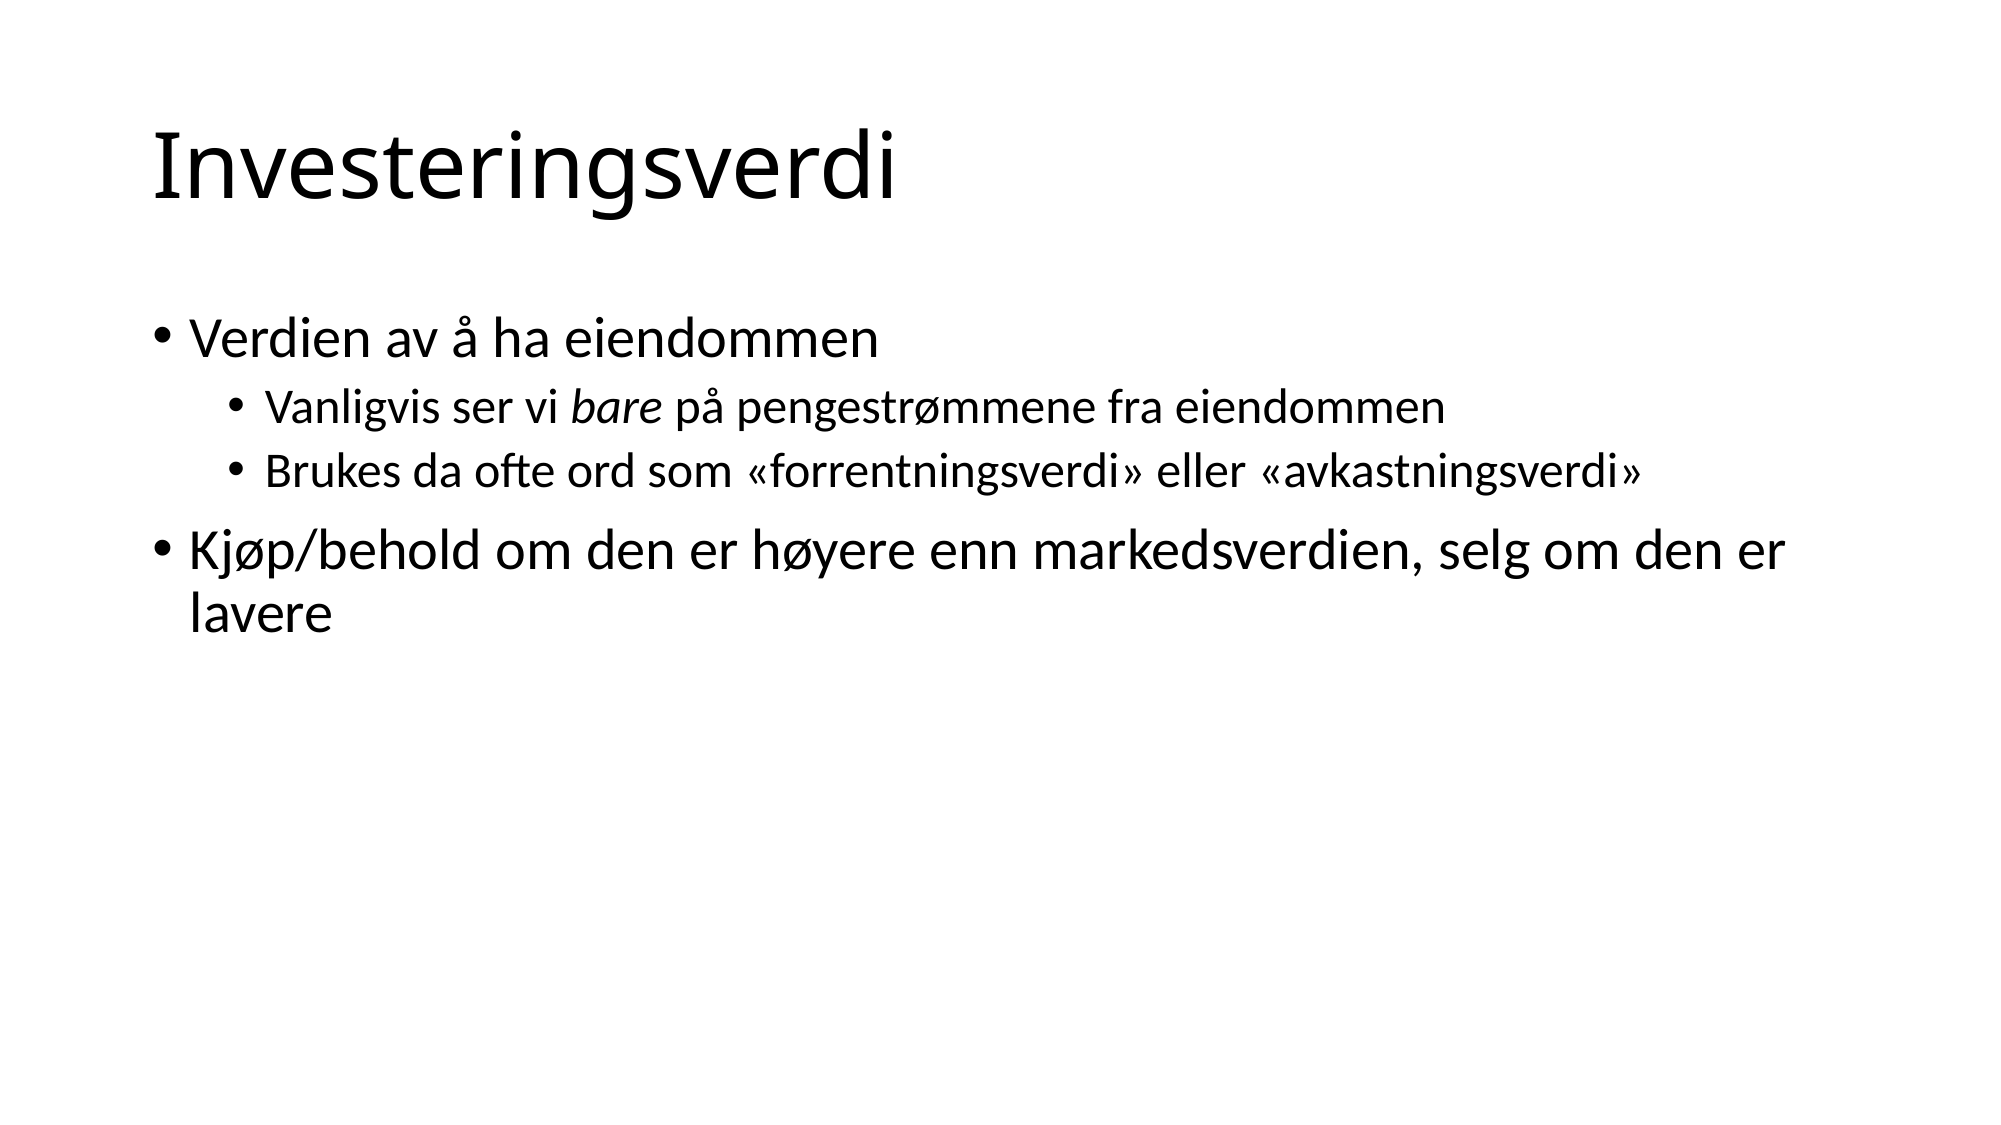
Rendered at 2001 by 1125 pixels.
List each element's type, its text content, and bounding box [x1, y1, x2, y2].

list Verdien av å ha eiendommen Vanligvis ser vi bare på pengestrømmene fra eiendommen Brukes da ofte ord som «forrentningsverdi» eller «avkastningsverdi» Kjøp/behold om den er høyere enn markedsverdien, selg om den er lavere [137, 299, 1863, 1014]
title Investeringsverdi [137, 59, 1863, 278]
